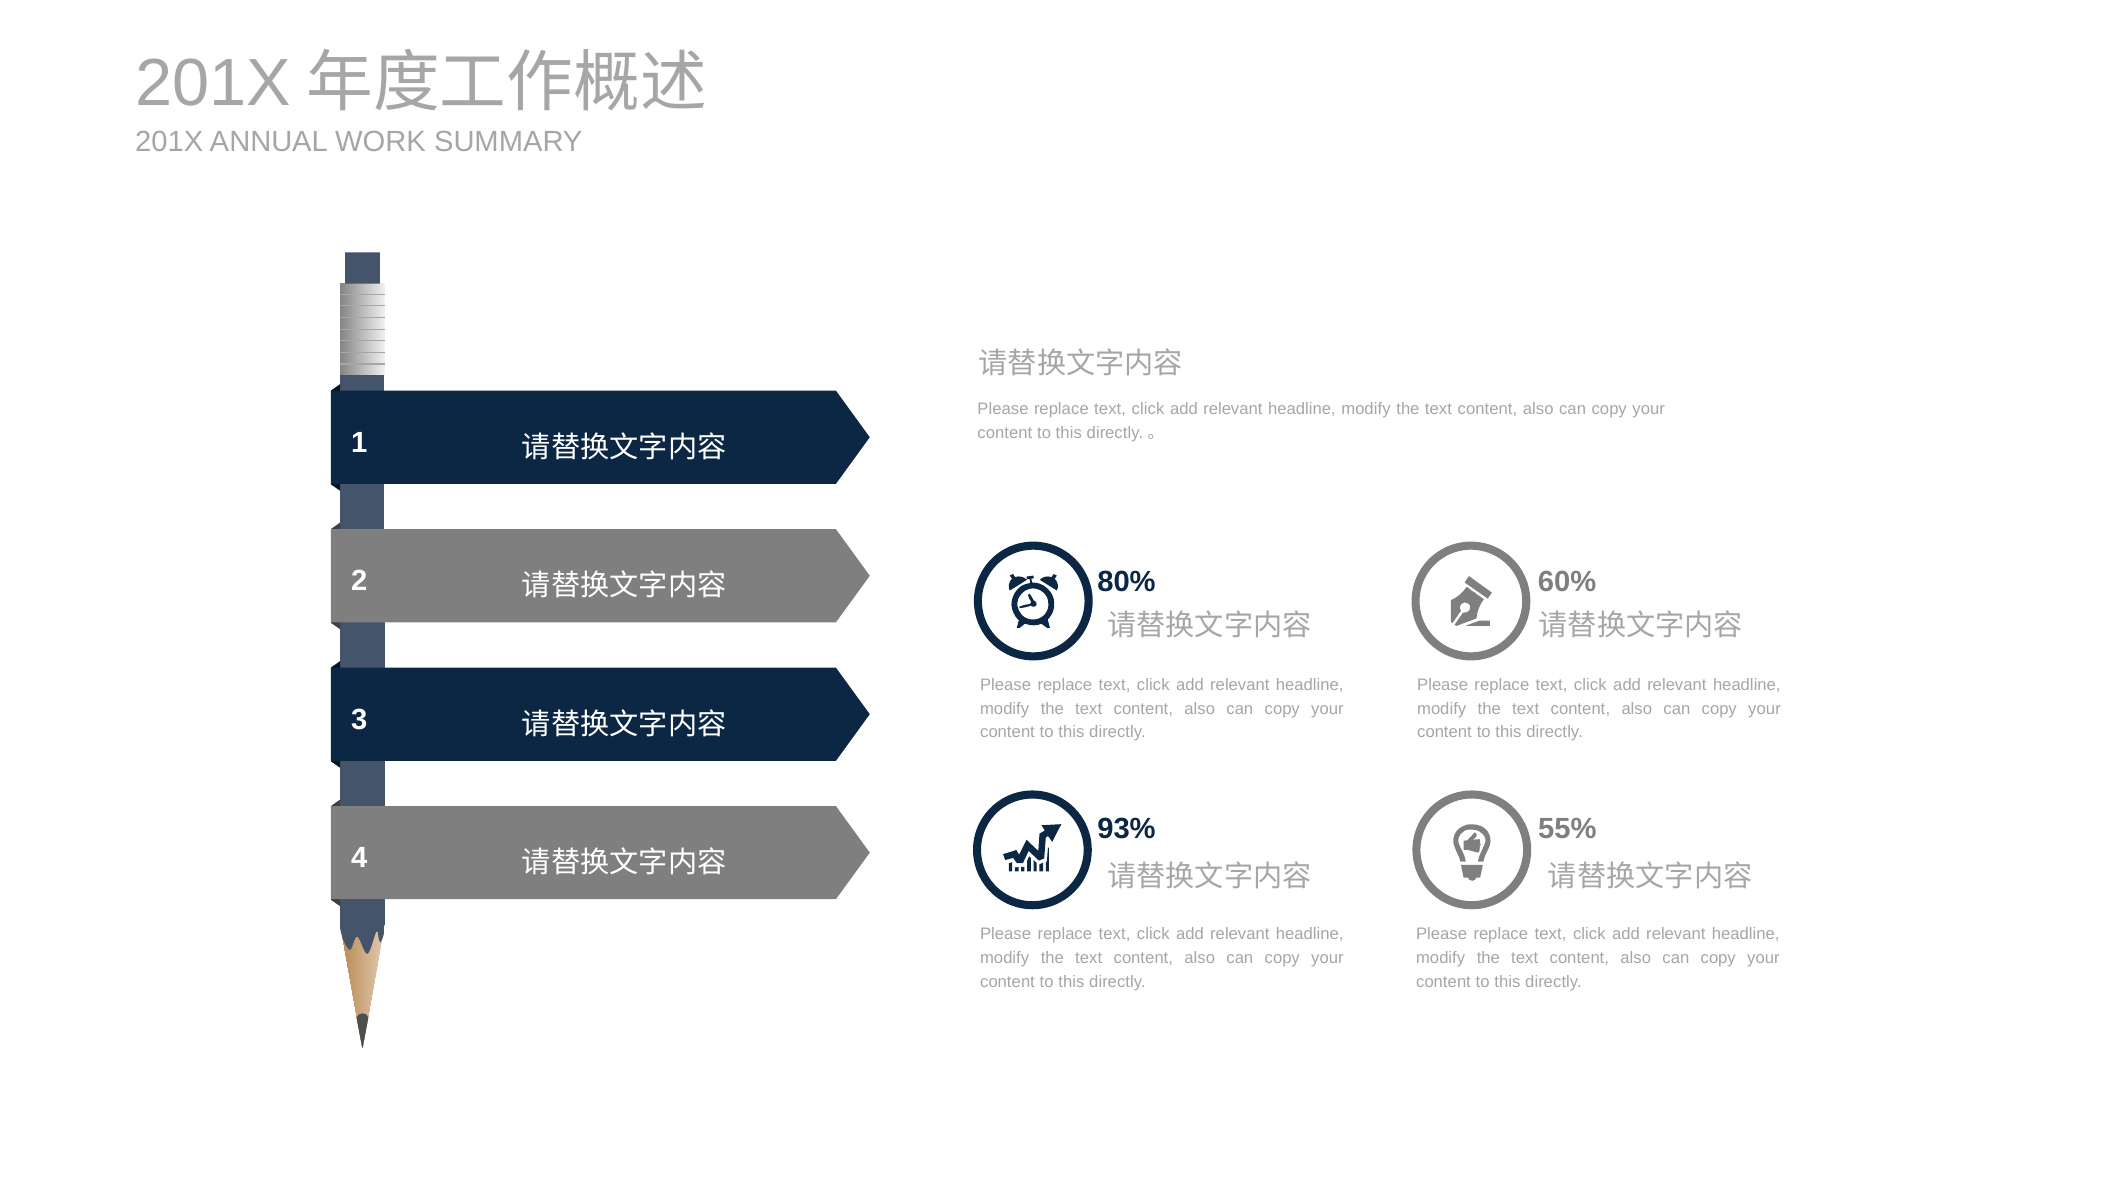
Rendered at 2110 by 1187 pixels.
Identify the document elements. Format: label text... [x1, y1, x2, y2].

text_box 请替换文字内容 [963, 330, 1199, 386]
text_box 60% [1523, 547, 1612, 605]
text_box 80% [1082, 547, 1171, 605]
text_box [971, 789, 1092, 911]
text_box Please replace text, click add relevant headline, modify the text content, also can copy your content to this directly. [965, 912, 1359, 999]
text_box [1039, 573, 1058, 591]
text_box Please replace text, click add relevant headline, modify the text content, also can copy your content to this directly.。 [962, 386, 1681, 449]
text_box [1027, 856, 1031, 872]
text_box 请替换文字内容 [1533, 842, 1768, 900]
text_box [1450, 576, 1492, 626]
text_box [972, 540, 1092, 662]
text_box [1410, 540, 1523, 662]
text_box 201X年度工作概述 [135, 38, 783, 119]
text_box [330, 252, 870, 1049]
text_box [1411, 789, 1533, 911]
text_box [1008, 862, 1013, 872]
text_box 请替换文字内容 [1092, 842, 1328, 900]
text_box 请替换文字内容 [1523, 592, 1759, 649]
text_box Please replace text, click add relevant headline, modify the text content, also can copy your content to this directly. [1401, 912, 1795, 999]
text_box [1003, 824, 1062, 864]
text_box [1008, 573, 1055, 628]
text_box 201X ANNUAL WORK SUMMARY [135, 122, 596, 158]
text_box 55% [1523, 795, 1612, 853]
text_box [1039, 862, 1044, 872]
text_box 93% [1082, 795, 1171, 853]
text_box Please replace text, click add relevant headline, modify the text content, also can copy your content to this directly. [1402, 662, 1796, 749]
text_box 请替换文字内容 [1092, 592, 1328, 649]
text_box [1045, 847, 1049, 872]
text_box Please replace text, click add relevant headline, modify the text content, also can copy your content to this directly. [965, 662, 1359, 749]
text_box [1453, 824, 1491, 862]
text_box [1033, 860, 1037, 872]
text_box [1460, 864, 1483, 881]
